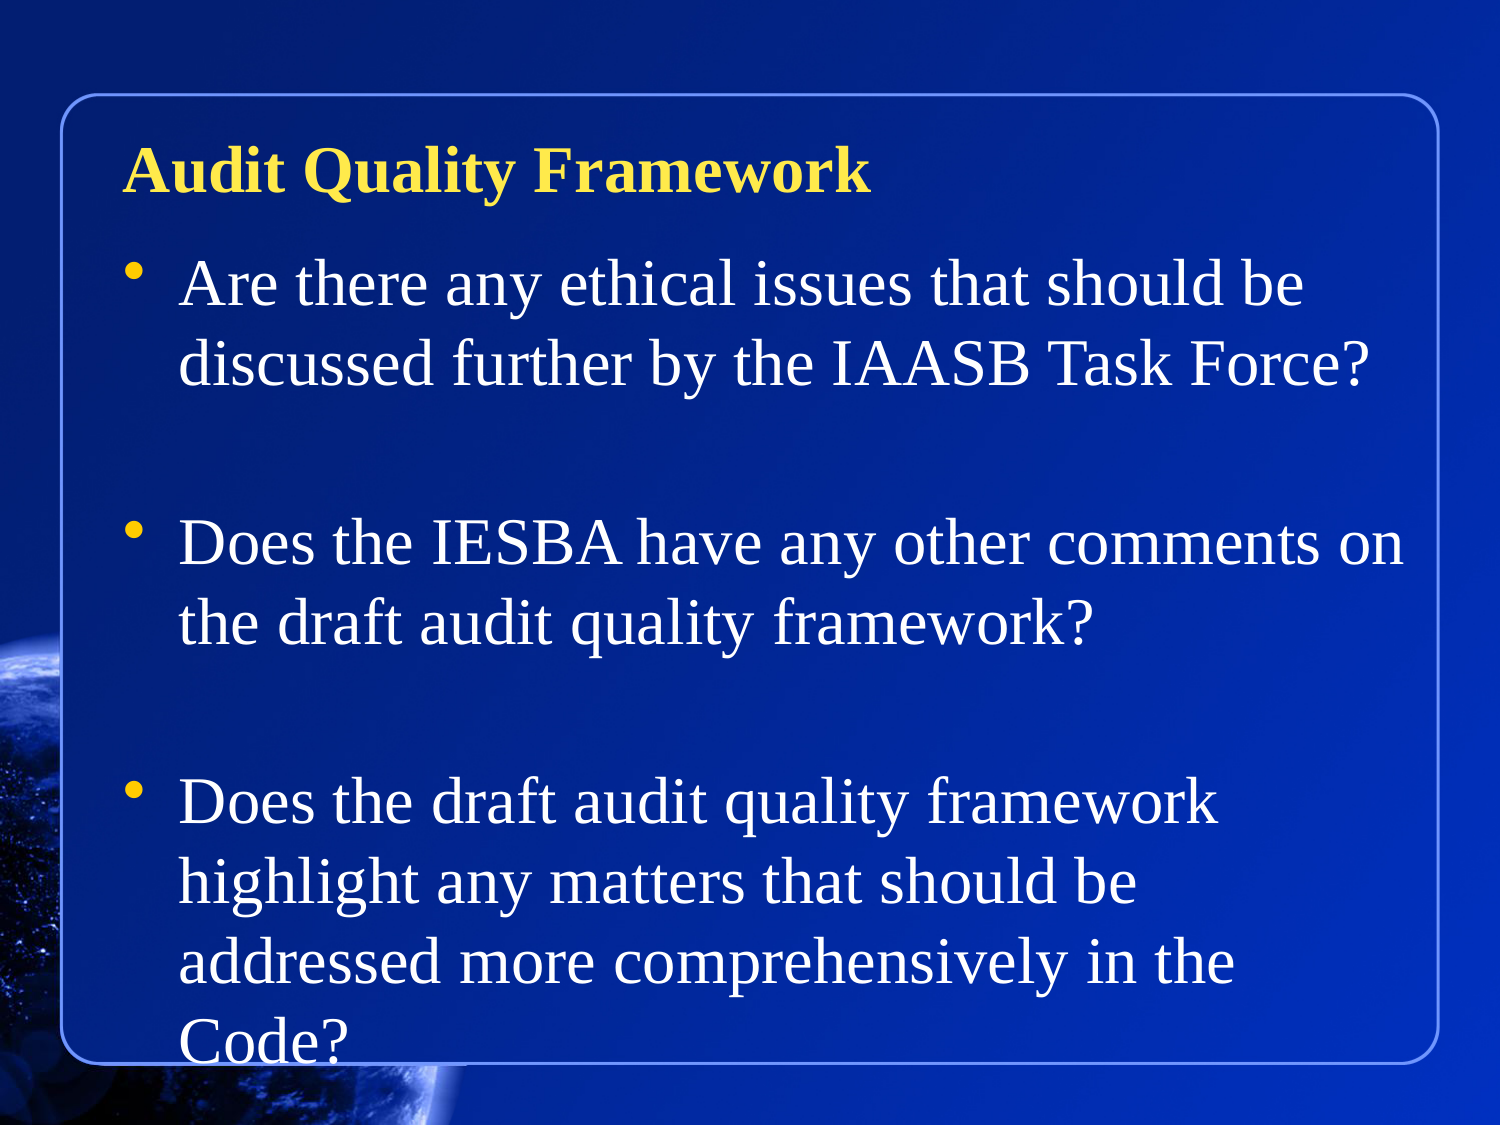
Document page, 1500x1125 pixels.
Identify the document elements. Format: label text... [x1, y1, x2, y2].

list Audit Quality Framework [107, 118, 1411, 215]
list Are there any ethical issues that should be discussed further by the IAASB Task Force? Does the IESBA have any other comments on the draft audit quality framework? Does the draft audit quality framework highlight any matters that should be addressed more comprehensively in the Code? [107, 230, 1436, 1048]
picture [0, 0, 1500, 1125]
